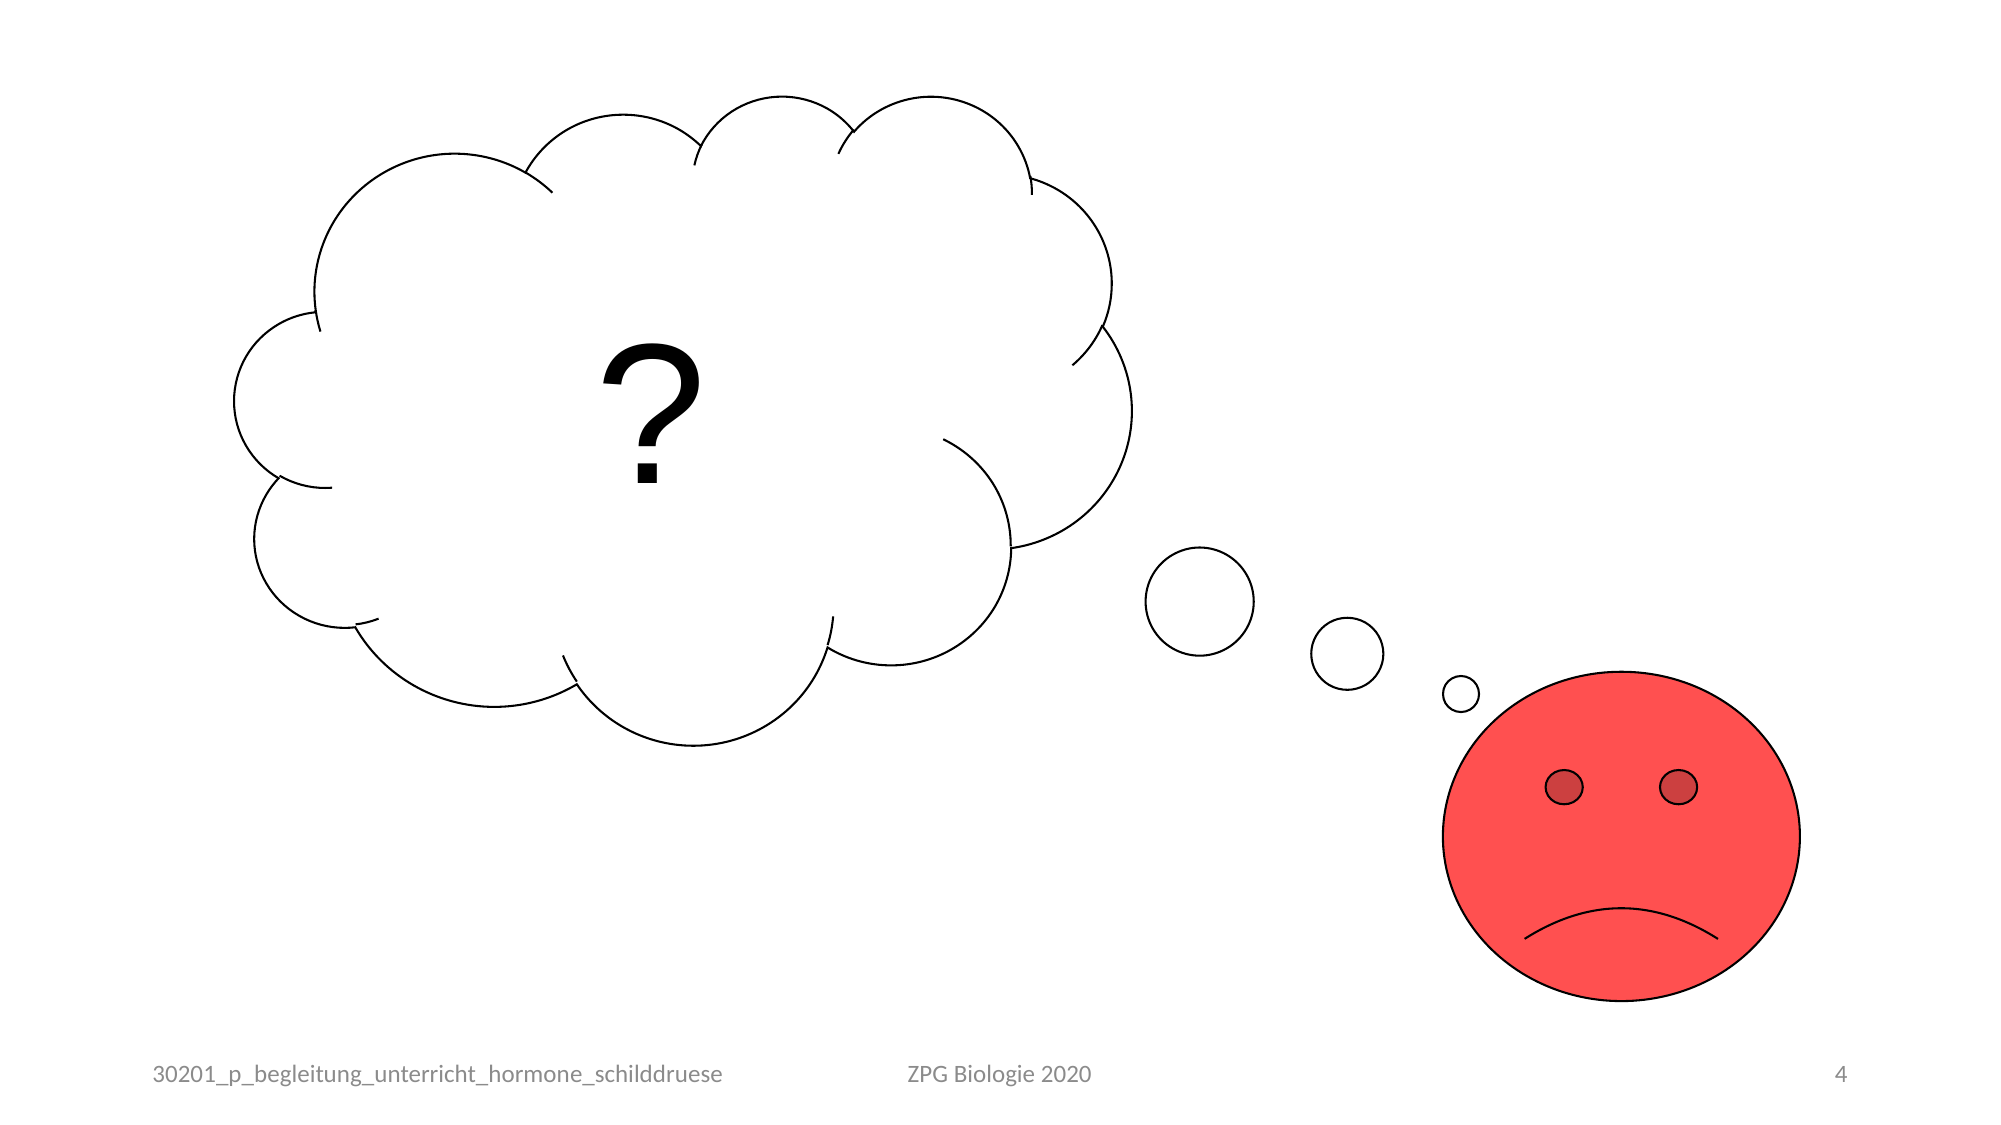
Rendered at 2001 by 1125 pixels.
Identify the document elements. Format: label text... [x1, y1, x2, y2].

text_box [1441, 670, 1801, 1003]
text_box ? [1310, 616, 1385, 691]
text_box ? [1144, 546, 1255, 657]
slide_number 30201_p_begleitung_unterricht_hormone_schilddruese [137, 1042, 662, 1103]
text_box ? [1441, 674, 1481, 714]
footer ZPG Biologie 2020 [662, 1042, 1338, 1103]
slide_number 4 [1412, 1042, 1863, 1103]
text_box ? [233, 95, 1133, 747]
